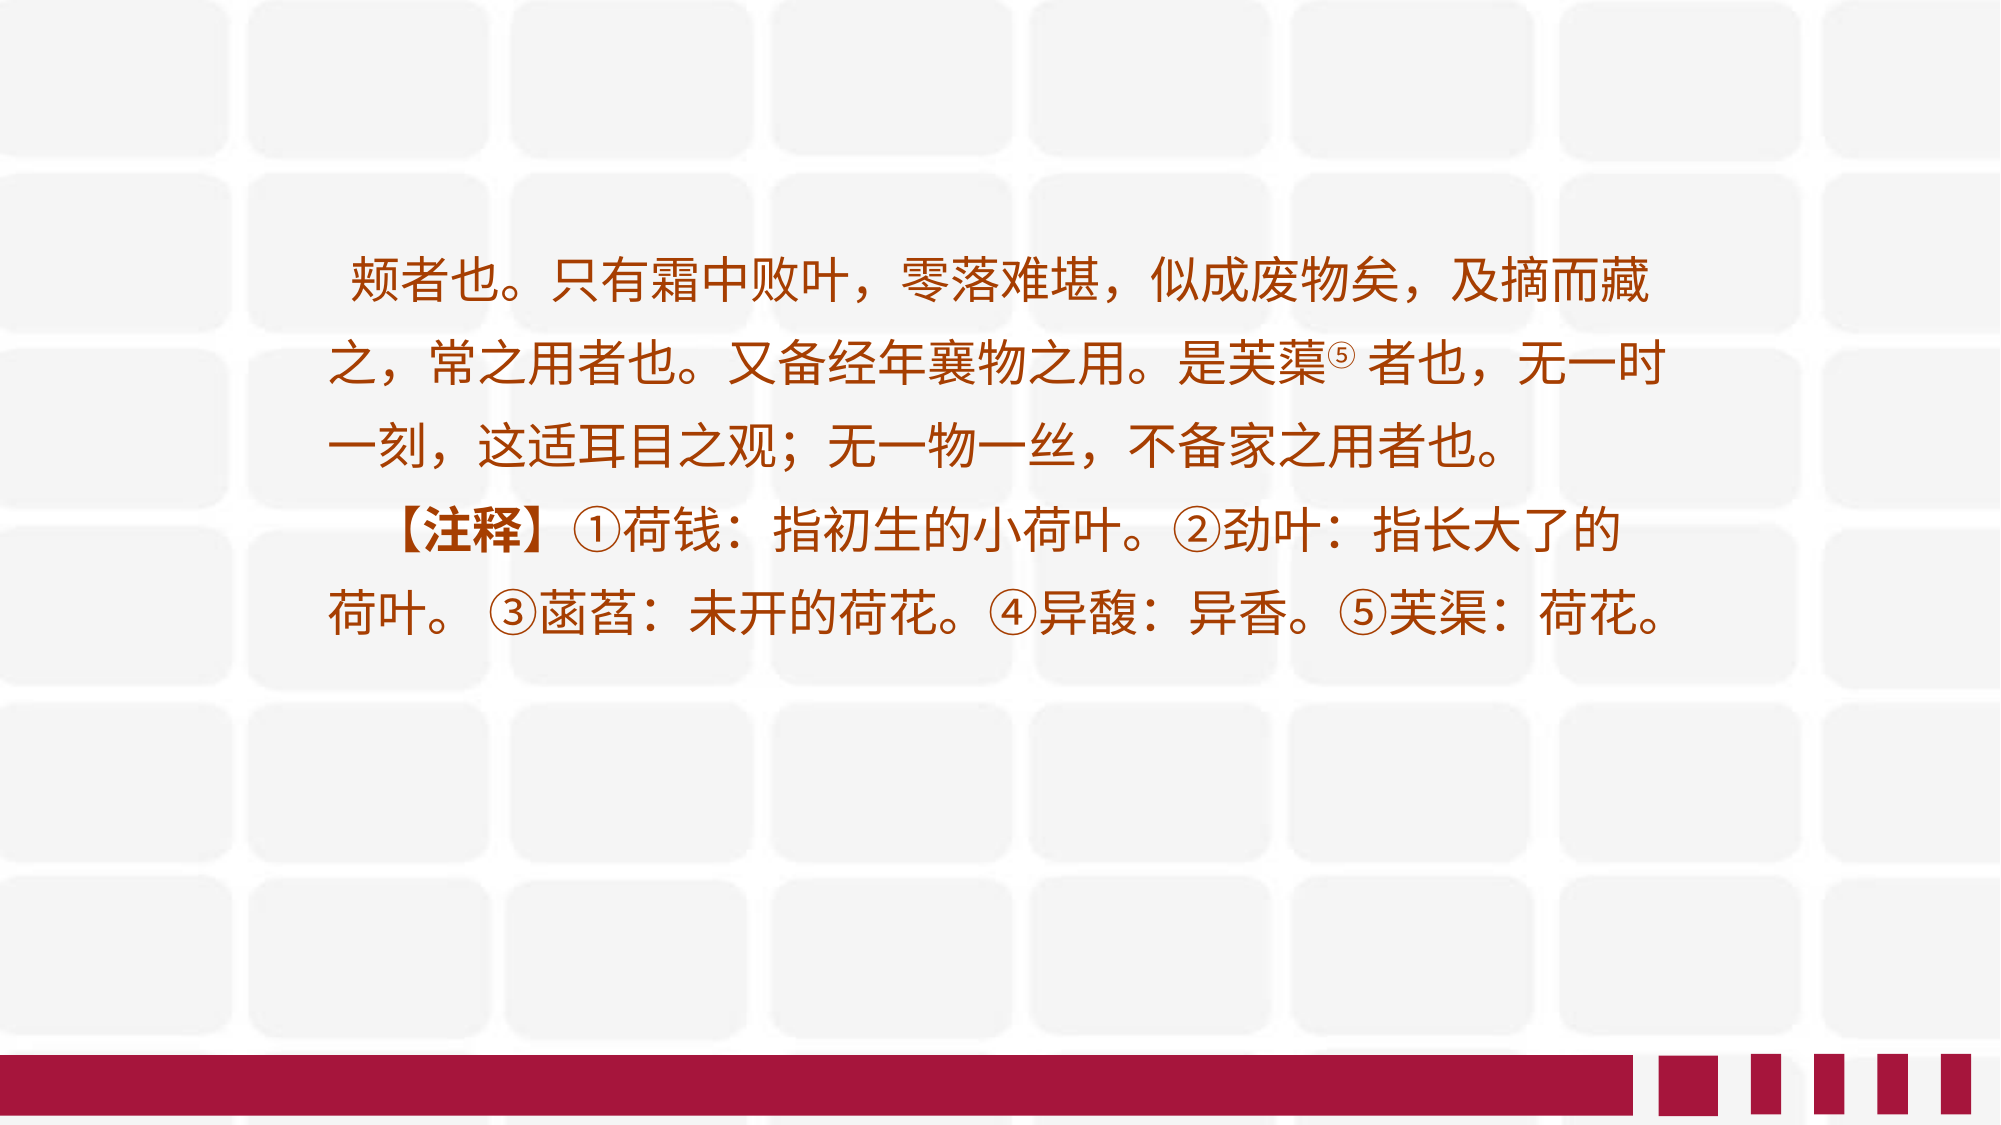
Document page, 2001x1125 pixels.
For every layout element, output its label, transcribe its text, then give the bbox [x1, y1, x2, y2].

list 颊者也。只有霜中败叶，零落难堪，似成废物矣，及摘而藏之，常之用者也。又备经年襄物之用。是芙蕖⑤ 者也，无一时一刻，这适耳目之观；无一物一丝，不备家之用者也。 【注释】①荷钱：指初生的小荷叶。②劲叶：指长大了的荷叶。 ③菡萏：未开的荷花。④异馥：异香。⑤芙渠：荷花。 [315, 219, 1685, 757]
picture [0, 0, 2000, 1125]
